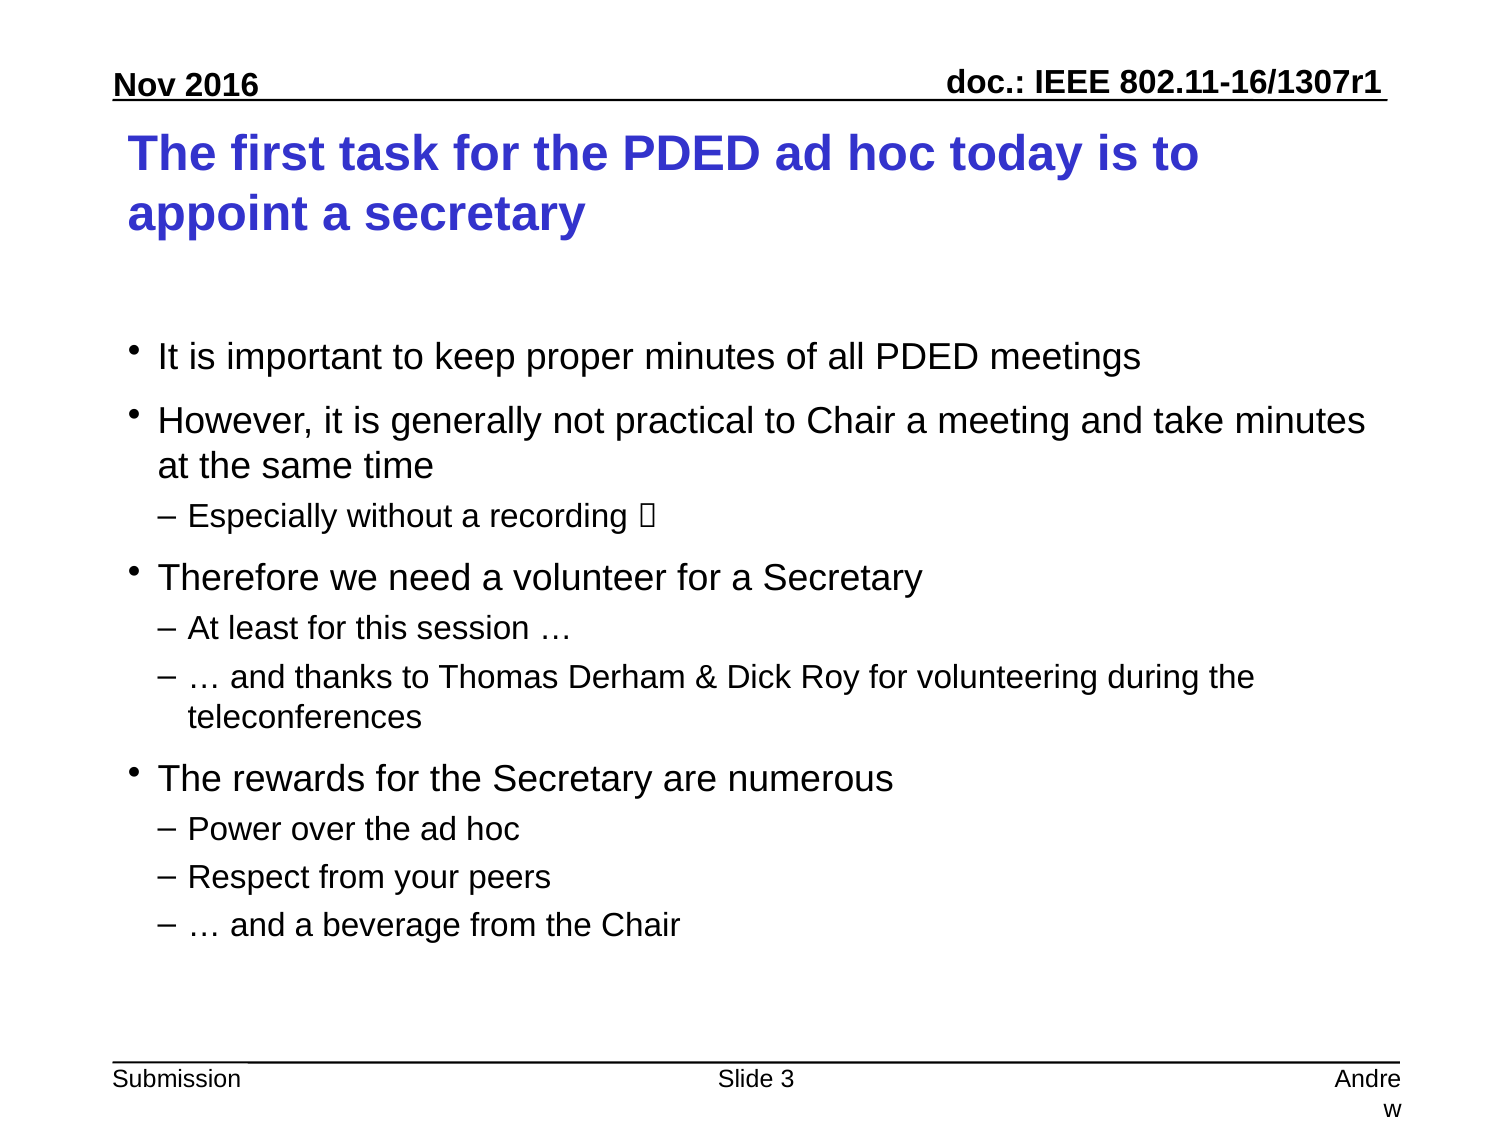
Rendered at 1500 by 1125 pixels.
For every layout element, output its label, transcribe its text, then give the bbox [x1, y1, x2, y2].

slide_number Slide 3 [709, 1061, 803, 1093]
footer Andrew Myles, Cisco [1320, 1061, 1402, 1093]
title The first task for the PDED ad hoc today is to appoint a secretary [112, 112, 1388, 288]
list It is important to keep proper minutes of all PDED meetings However, it is generally not practical to Chair a meeting and take minutes at the same time Especially without a recording  Therefore we need a volunteer for a Secretary At least for this session … … and thanks to Thomas Derham & Dick Roy for volunteering during the teleconferences The rewards for the Secretary are numerous Power over the ad hoc Respect from your peers … and a beverage from the Chair [112, 324, 1388, 1000]
